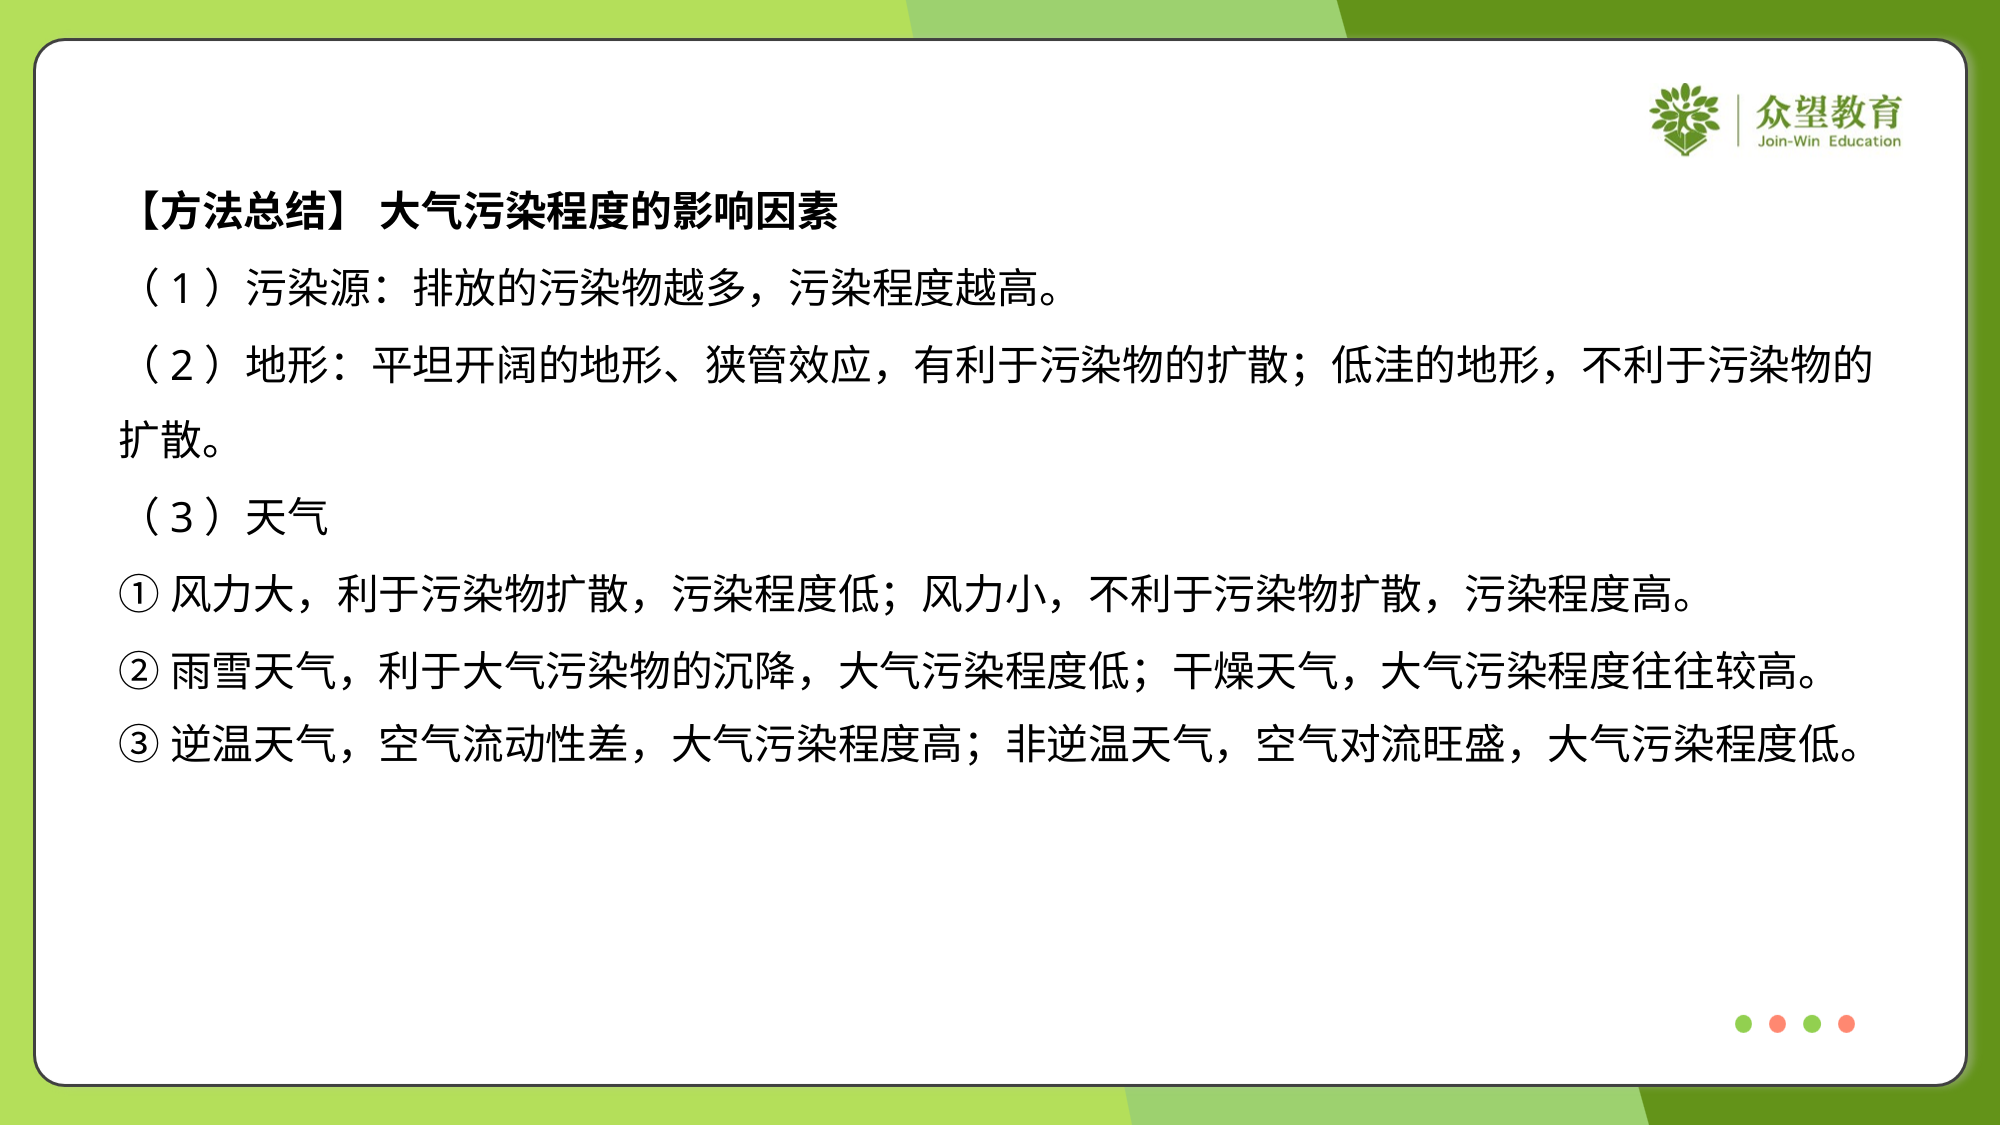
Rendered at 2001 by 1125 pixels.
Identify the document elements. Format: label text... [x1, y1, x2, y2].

picture [0, 0, 2000, 1125]
text_box 【方法总结】 大气污染程度的影响因素 （1）污染源：排放的污染物越多，污染程度越高。 （2）地形：平坦开阔的地形、狭管效应，有利于污染物的扩散；低洼的地形，不利于污染物的 扩散。 （3）天气 ①风力大，利于污染物扩散，污染程度低；风力小，不利于污染物扩散，污染程度高。 ②雨雪天气，利于大气污染物的沉降，大气污染程度低；干燥天气，大气污染程度往往较高。 ③逆温天气，空气流动性差，大气污染程度高；非逆温天气，空气对流旺盛，大气污染程度低。 [118, 159, 1883, 761]
